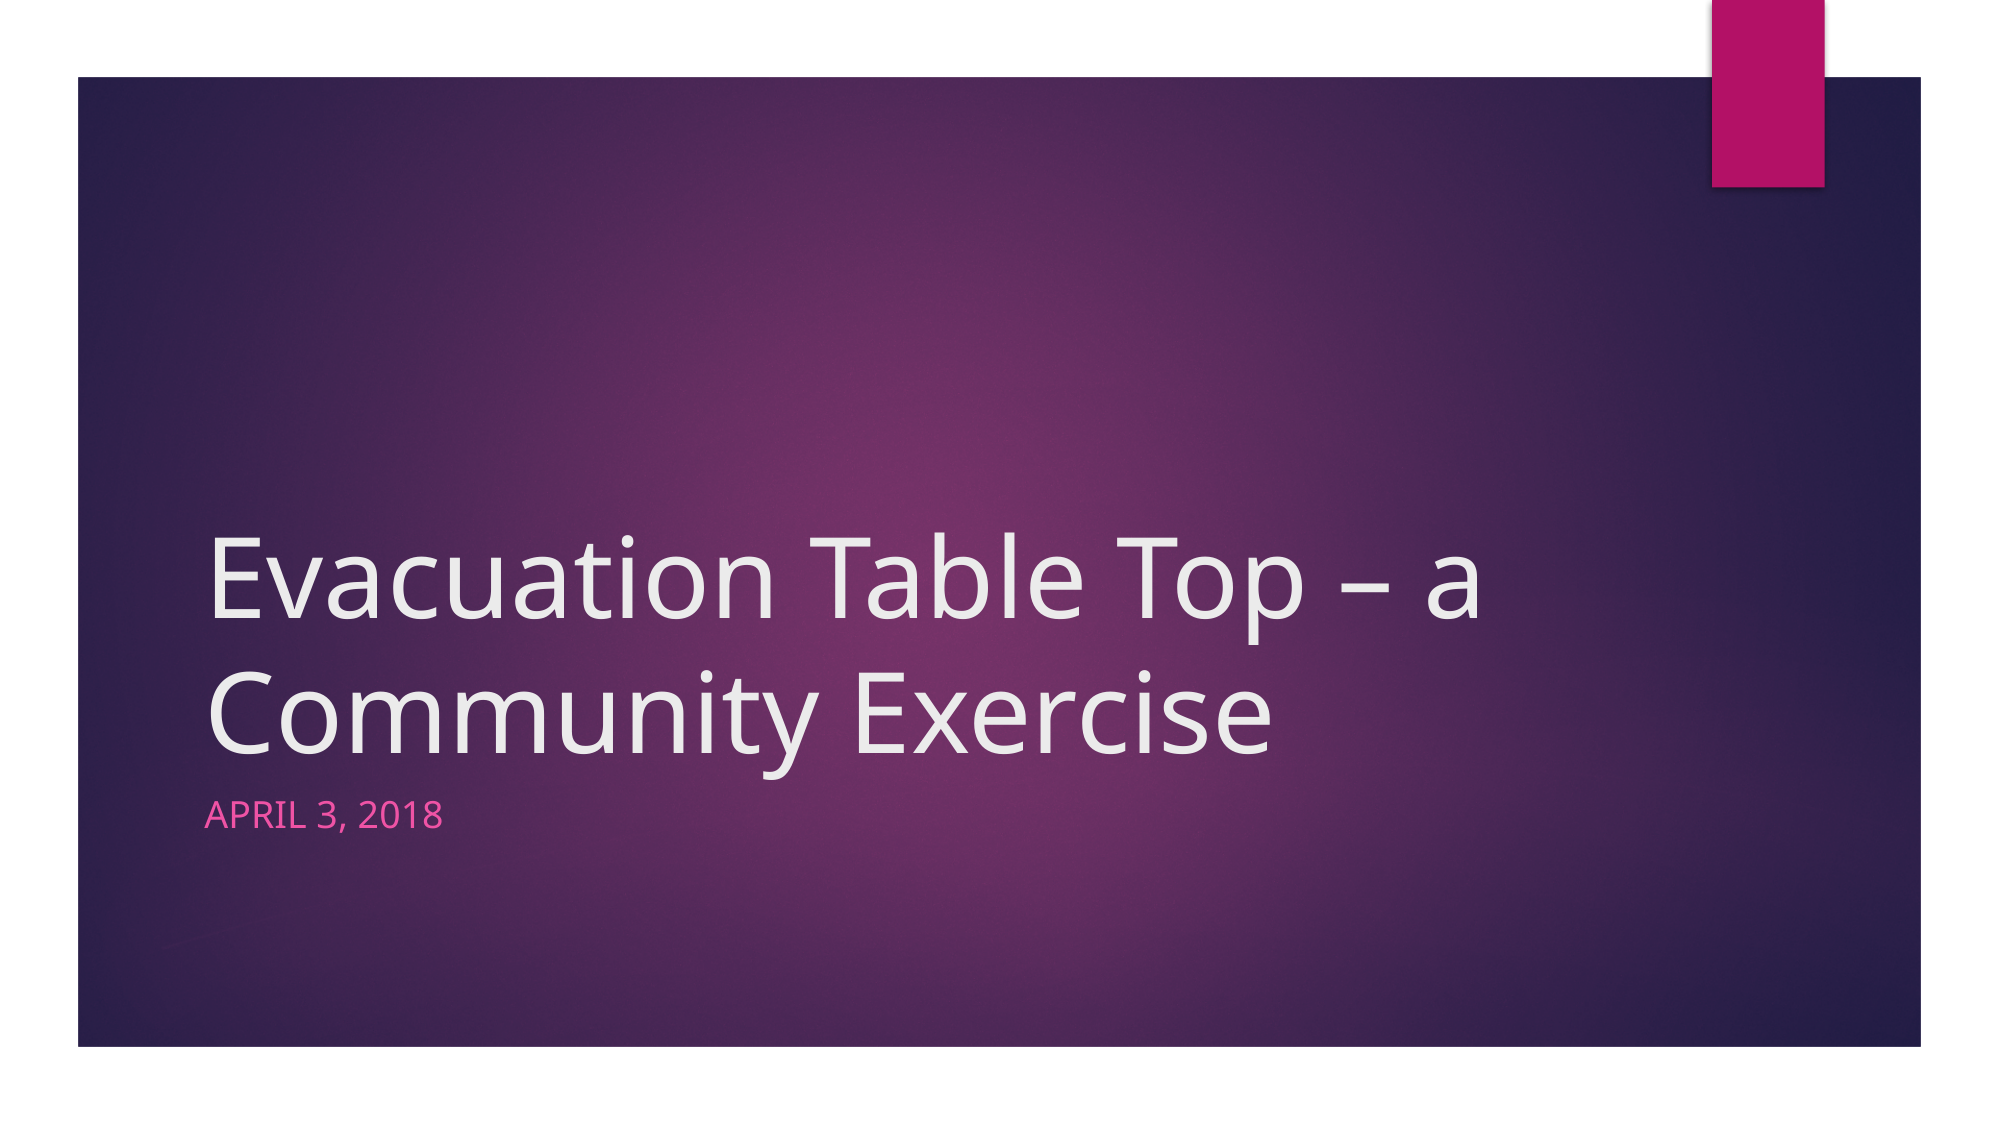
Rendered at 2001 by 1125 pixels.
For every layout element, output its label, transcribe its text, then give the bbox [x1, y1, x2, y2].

title Evacuation Table Top – a Community Exercise [189, 344, 1638, 783]
subtitle April 3, 2018 [189, 783, 1638, 925]
